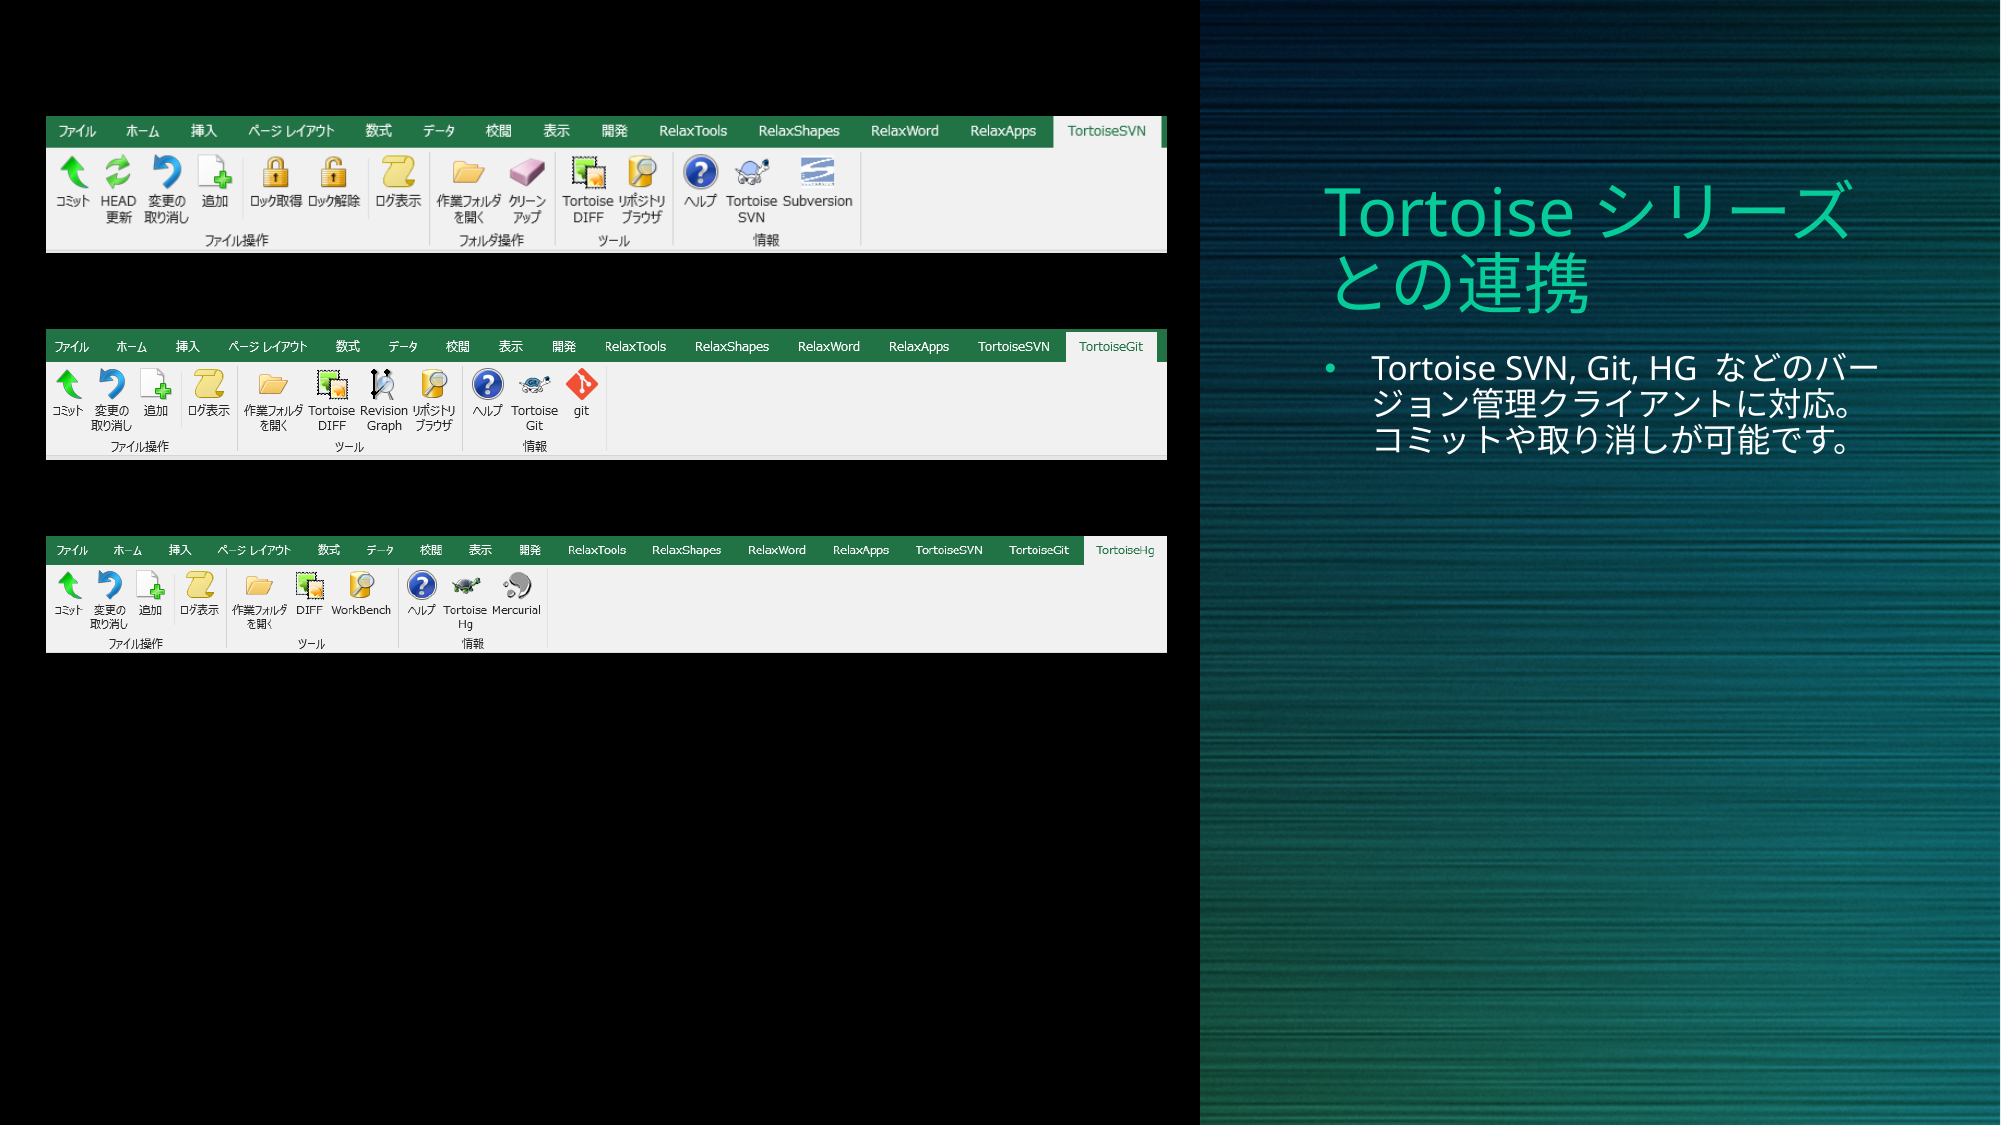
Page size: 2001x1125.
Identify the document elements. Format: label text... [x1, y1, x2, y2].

picture [1200, 0, 2001, 1125]
list Tortoise SVN, Git, HG などのバージョン管理クライアントに対応。コミットや取り消しが可能です。 [1309, 344, 1901, 973]
picture [46, 536, 1167, 653]
picture [46, 116, 1167, 254]
title Tortoiseシリーズとの連携 [1309, 75, 1901, 330]
picture [46, 329, 1167, 460]
